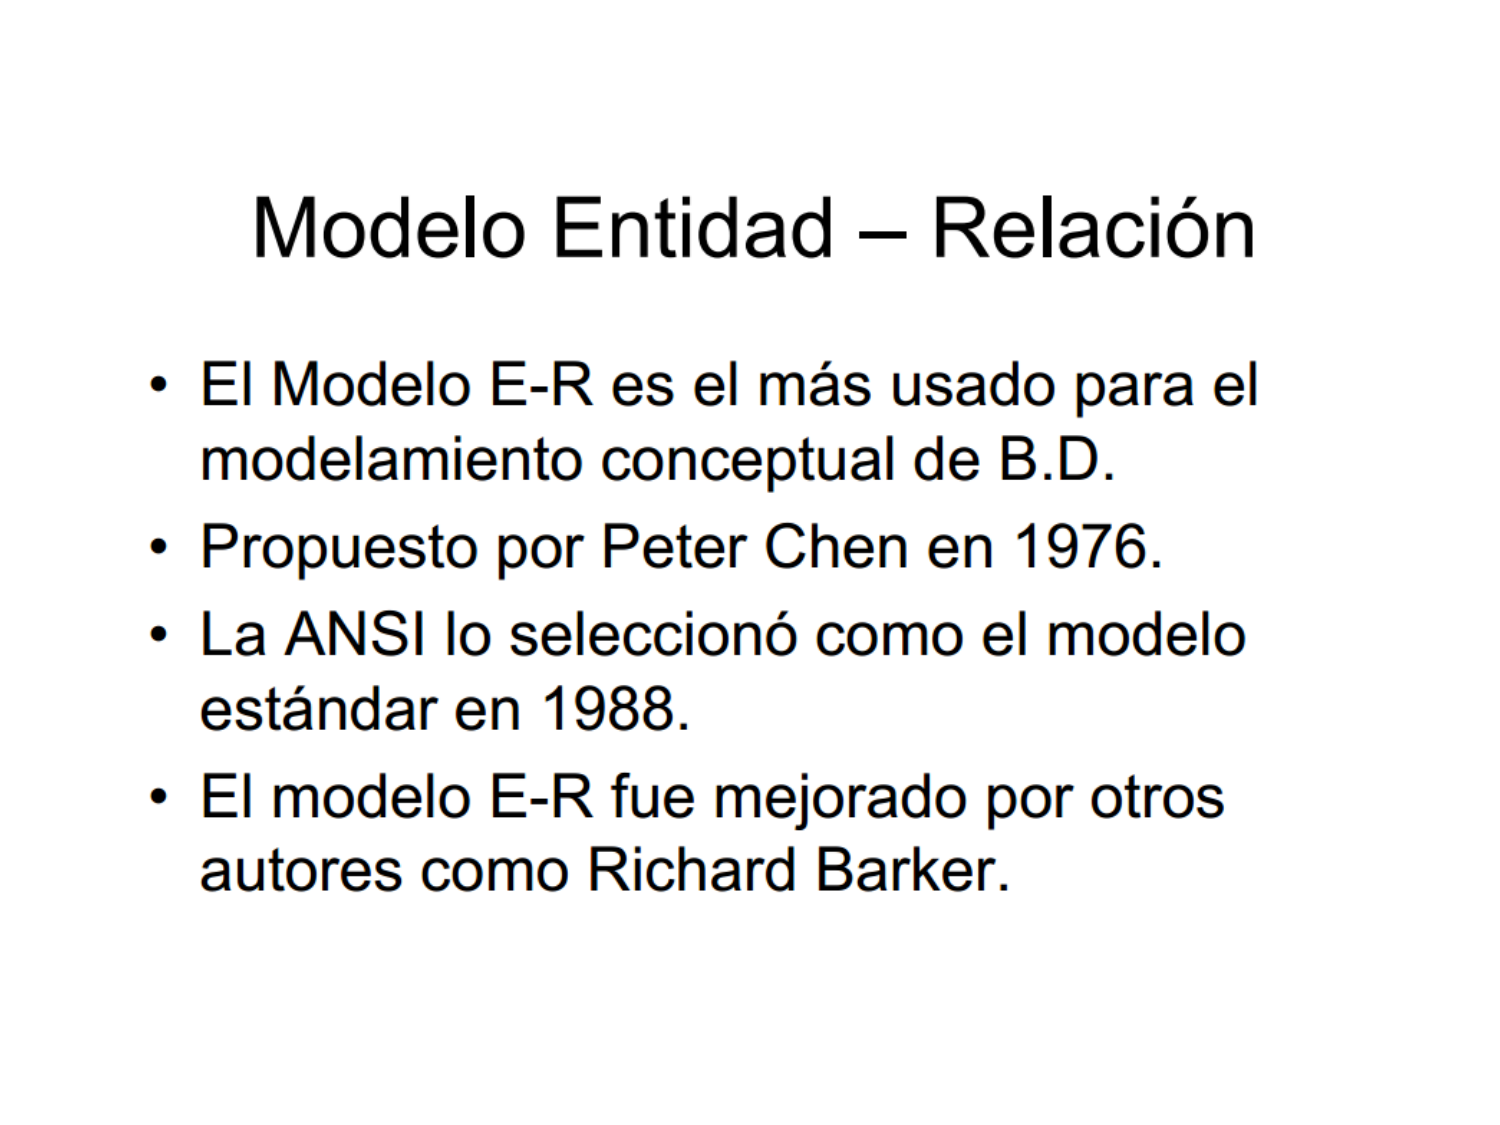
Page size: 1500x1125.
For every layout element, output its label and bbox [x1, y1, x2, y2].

picture [92, 125, 1329, 975]
